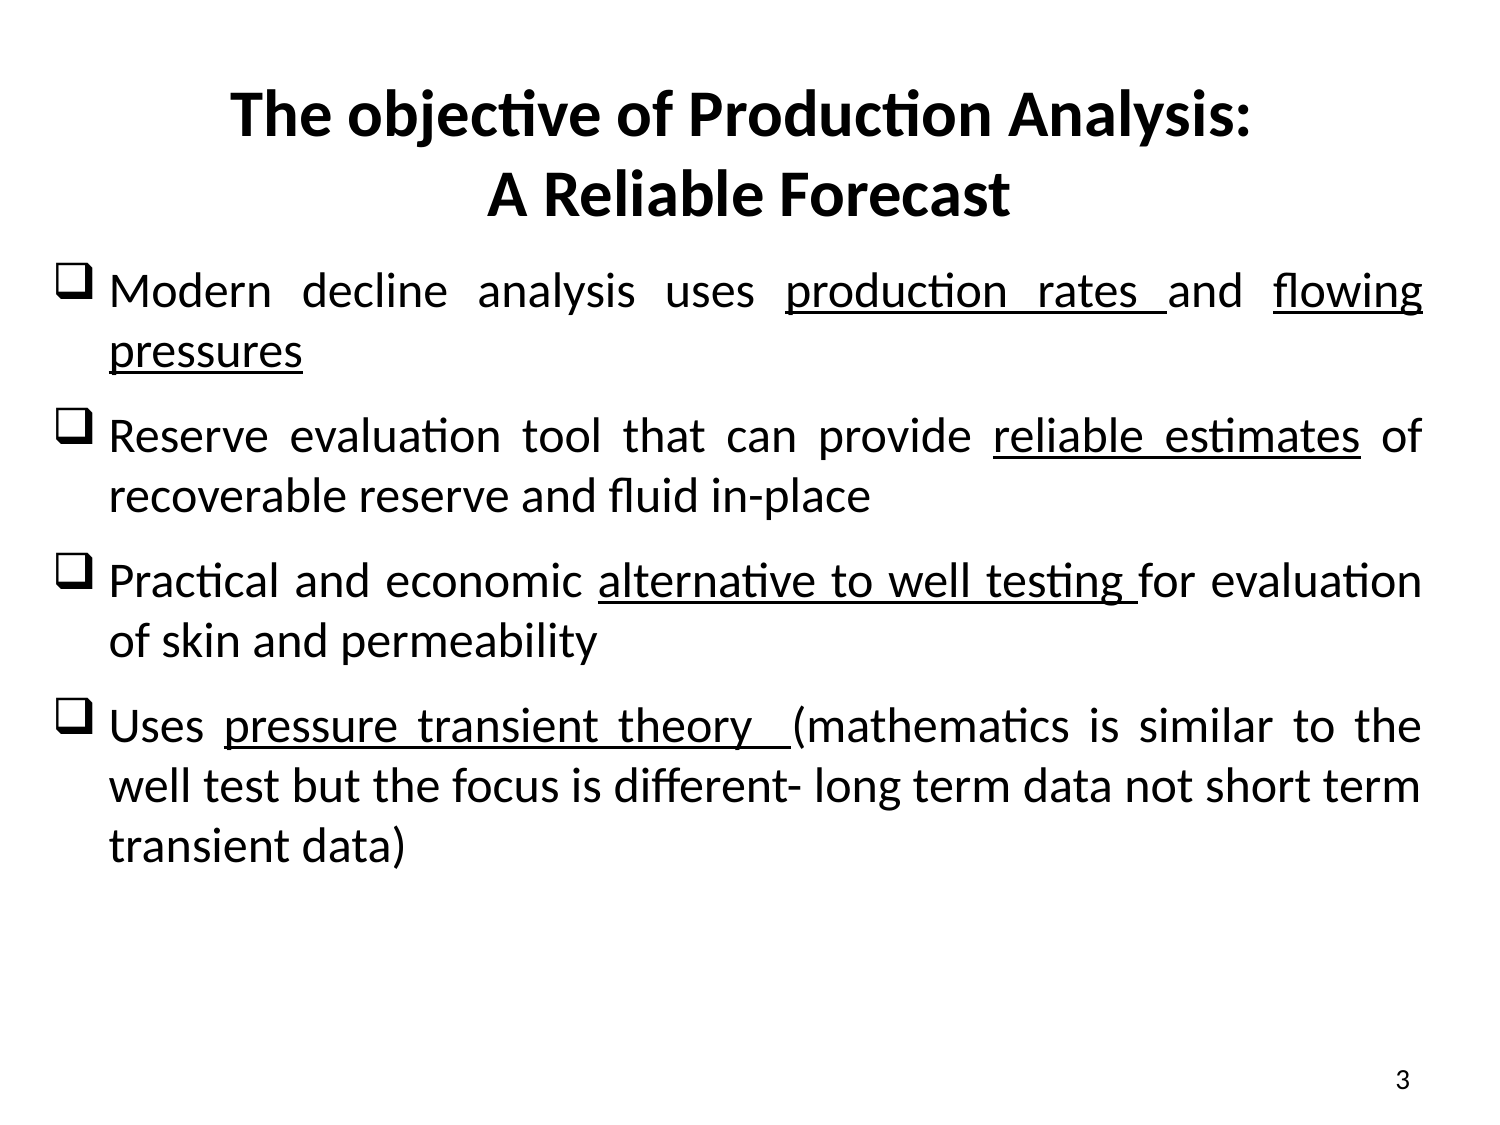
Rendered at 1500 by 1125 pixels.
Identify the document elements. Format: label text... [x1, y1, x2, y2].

text_box Modern decline analysis uses production rates and flowing pressures Reserve evaluation tool that can provide reliable estimates of recoverable reserve and fluid in-place Practical and economic alternative to well testing for evaluation of skin and permeability Uses pressure transient theory (mathematics is similar to the well test but the focus is different- long term data not short term transient data) [37, 249, 1438, 880]
text_box 3 [1074, 1024, 1425, 1103]
text_box The objective of Production Analysis: A Reliable Forecast [50, 62, 1450, 238]
